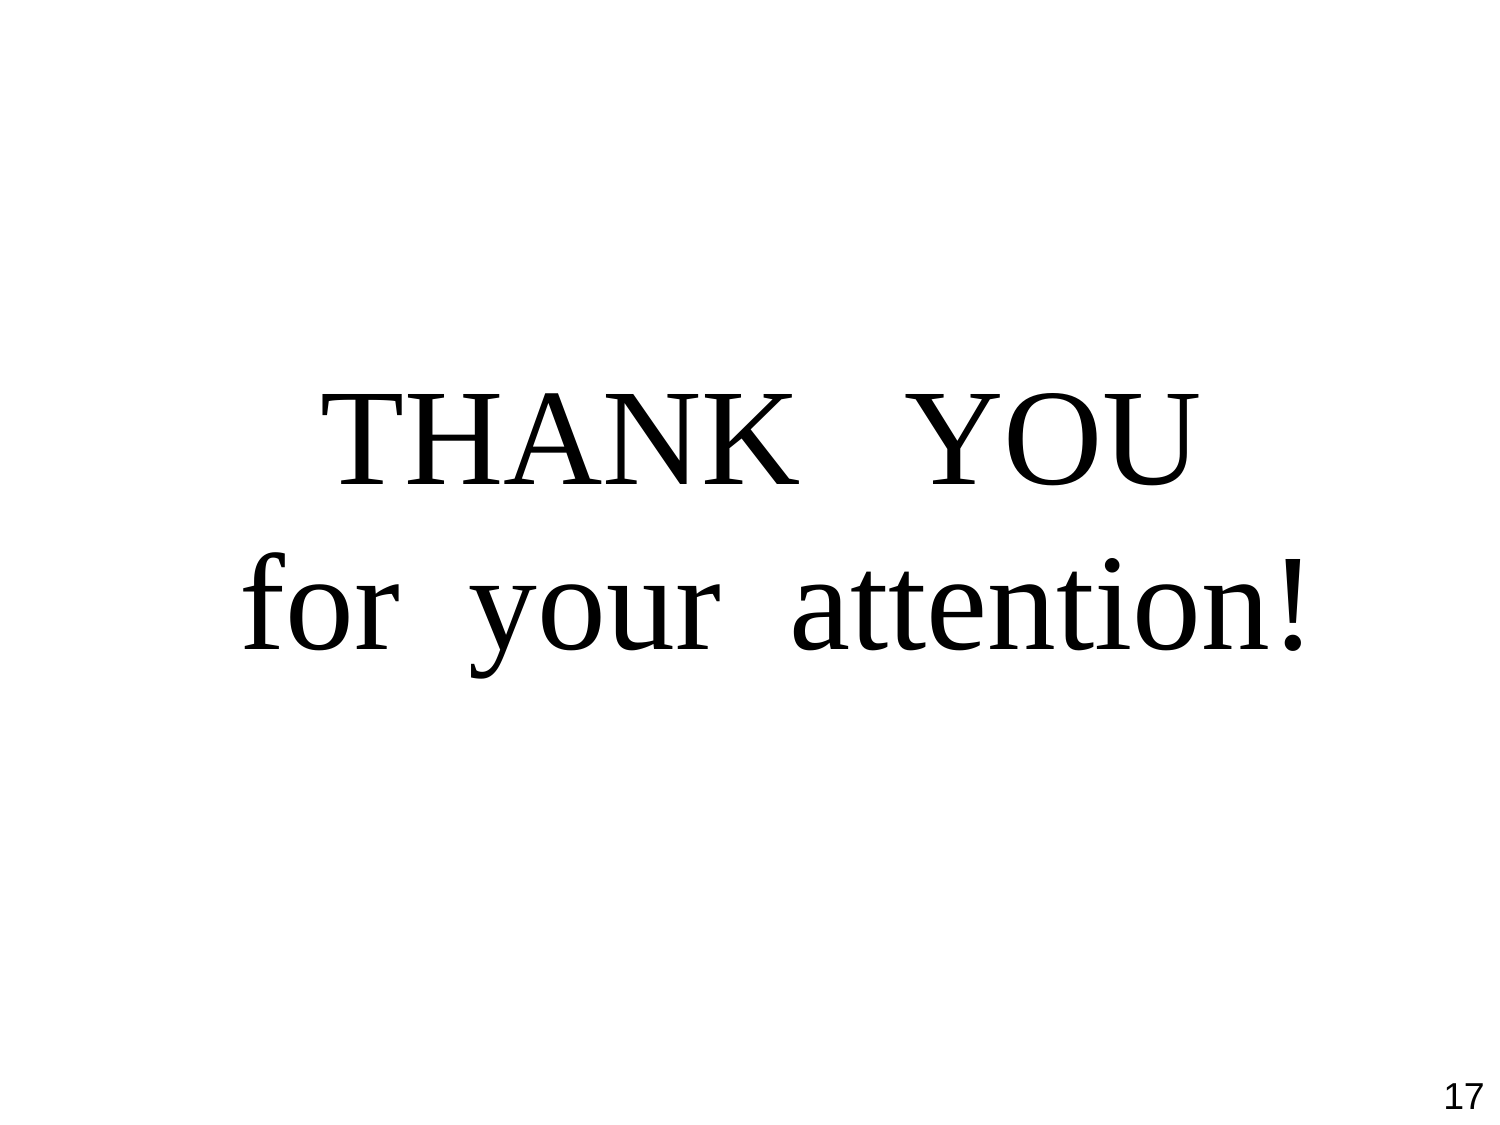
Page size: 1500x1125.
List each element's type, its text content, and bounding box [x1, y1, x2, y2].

text_box 17 [1428, 1064, 1500, 1125]
text_box THANK YOU for your attention! [186, 339, 1371, 685]
